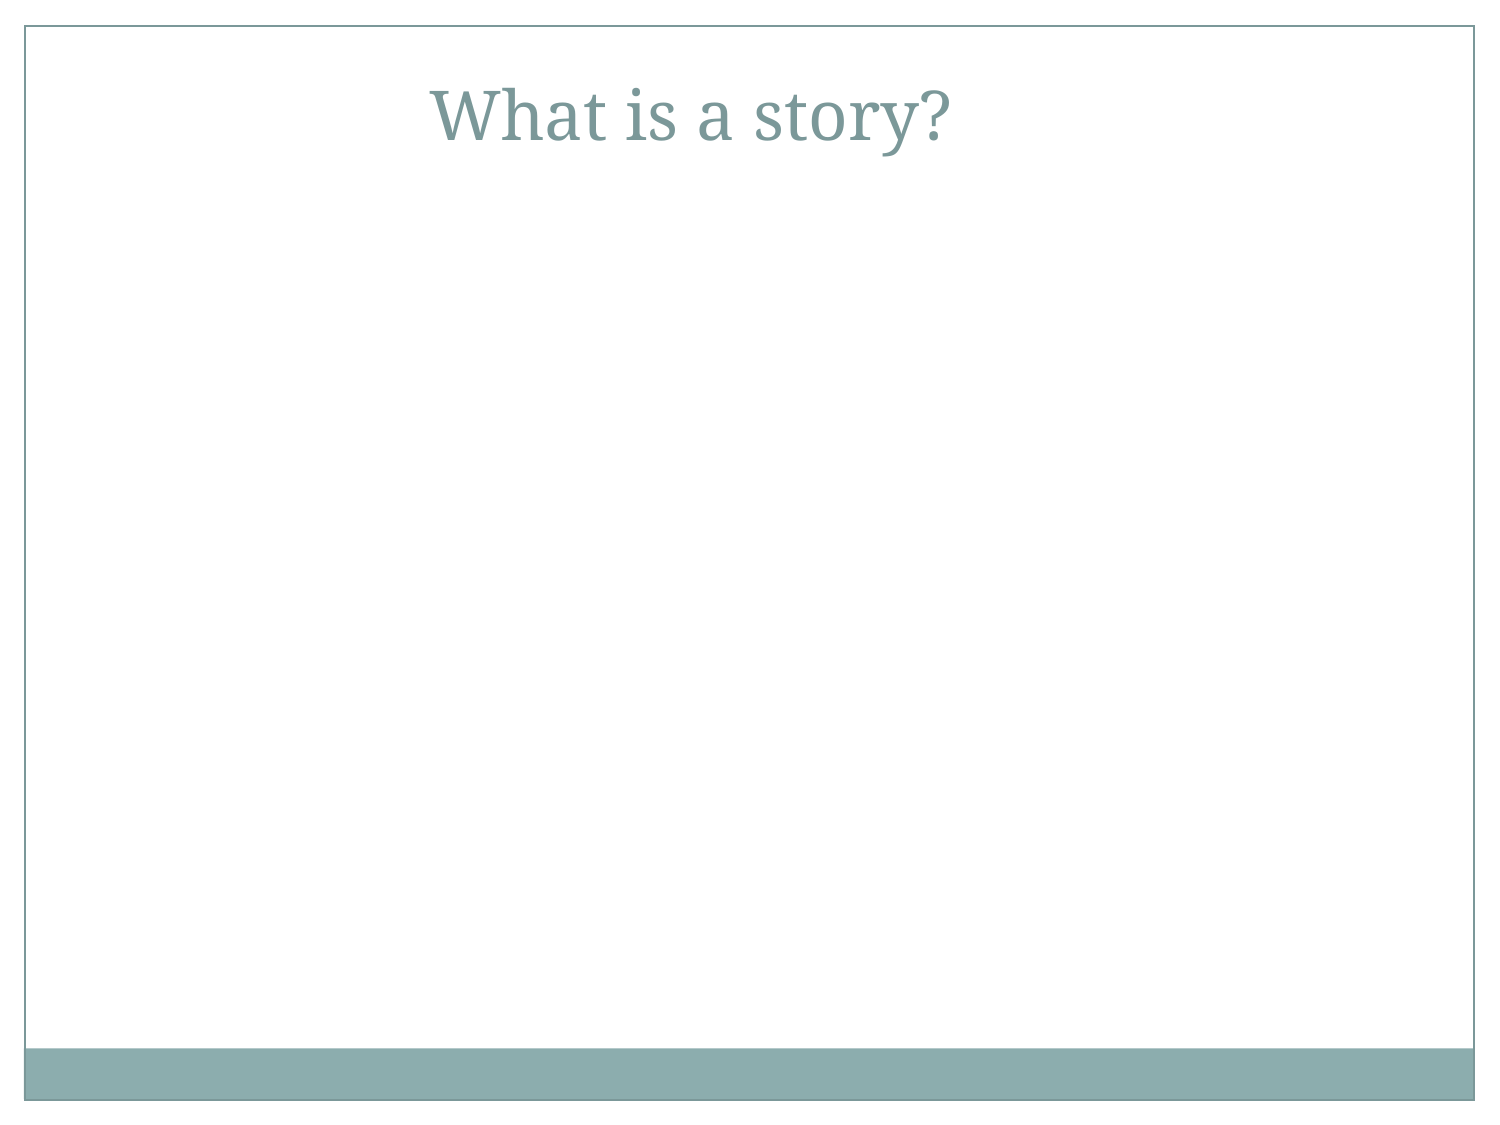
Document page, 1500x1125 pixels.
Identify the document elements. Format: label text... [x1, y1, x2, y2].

title What is a story? [0, 37, 1400, 162]
